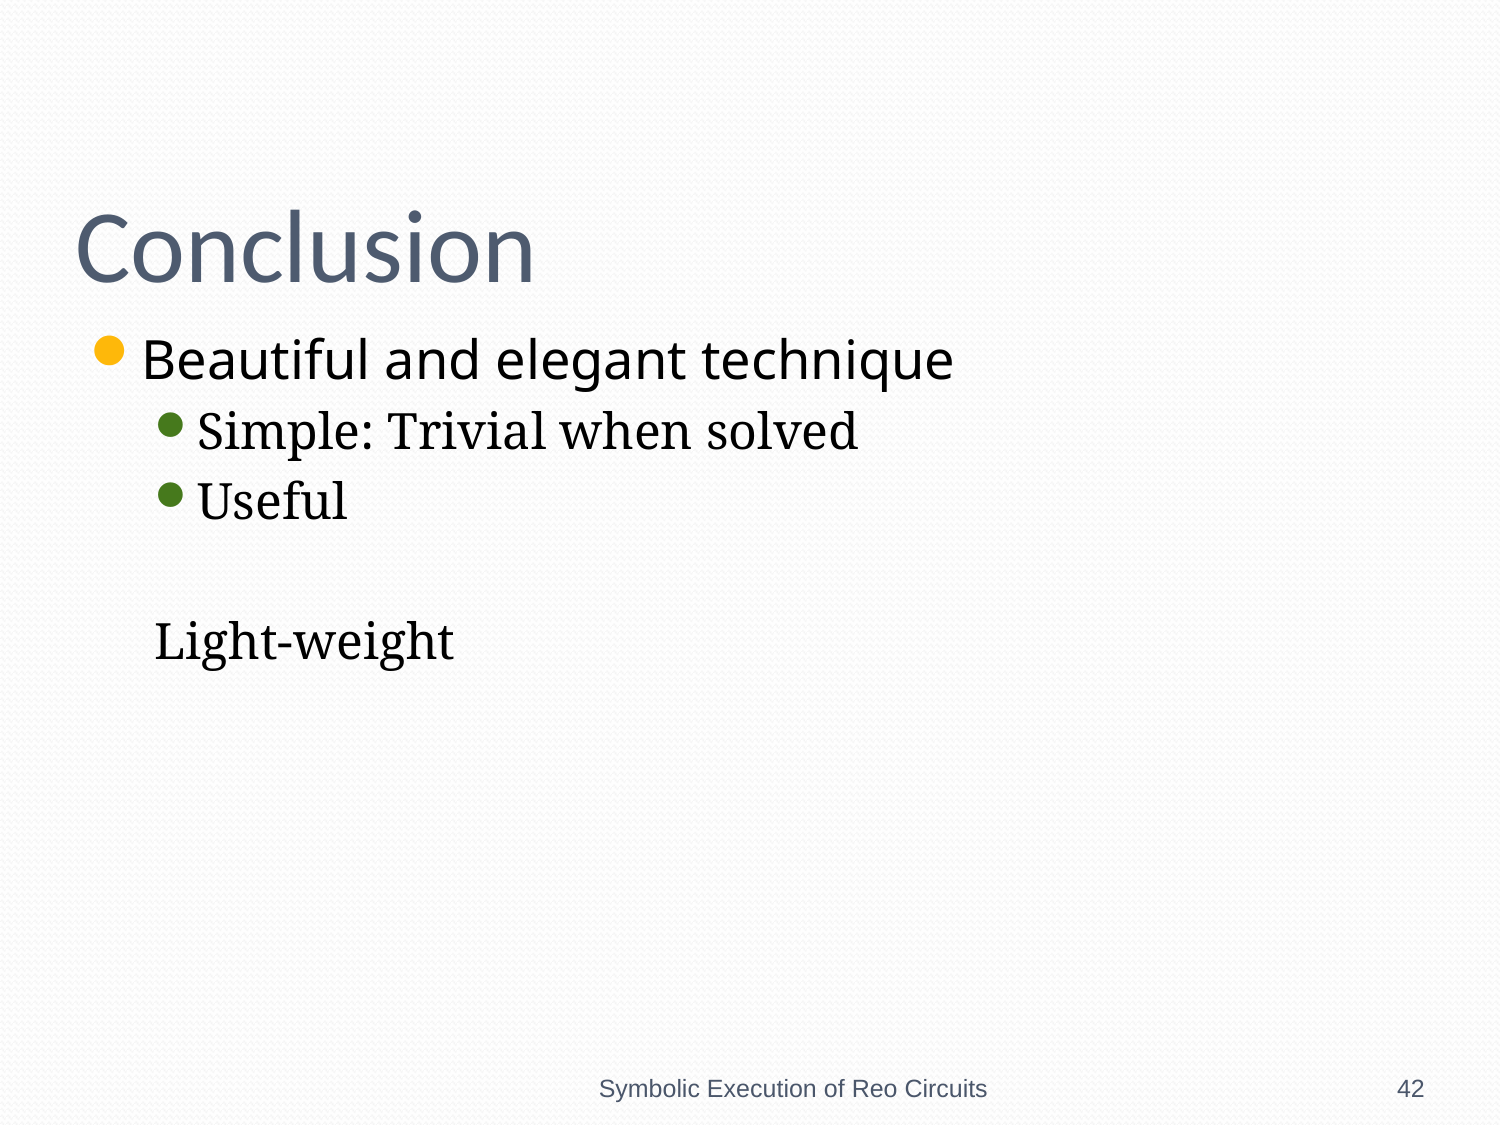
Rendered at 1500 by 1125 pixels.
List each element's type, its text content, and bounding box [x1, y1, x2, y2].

list Beautiful and elegant technique Simple: Trivial when solved Useful Light-weight [74, 317, 1426, 1038]
slide_number 42 [1299, 1042, 1425, 1103]
title Conclusion [74, 115, 1426, 304]
footer Symbolic Execution of Reo Circuits [437, 1042, 1150, 1103]
